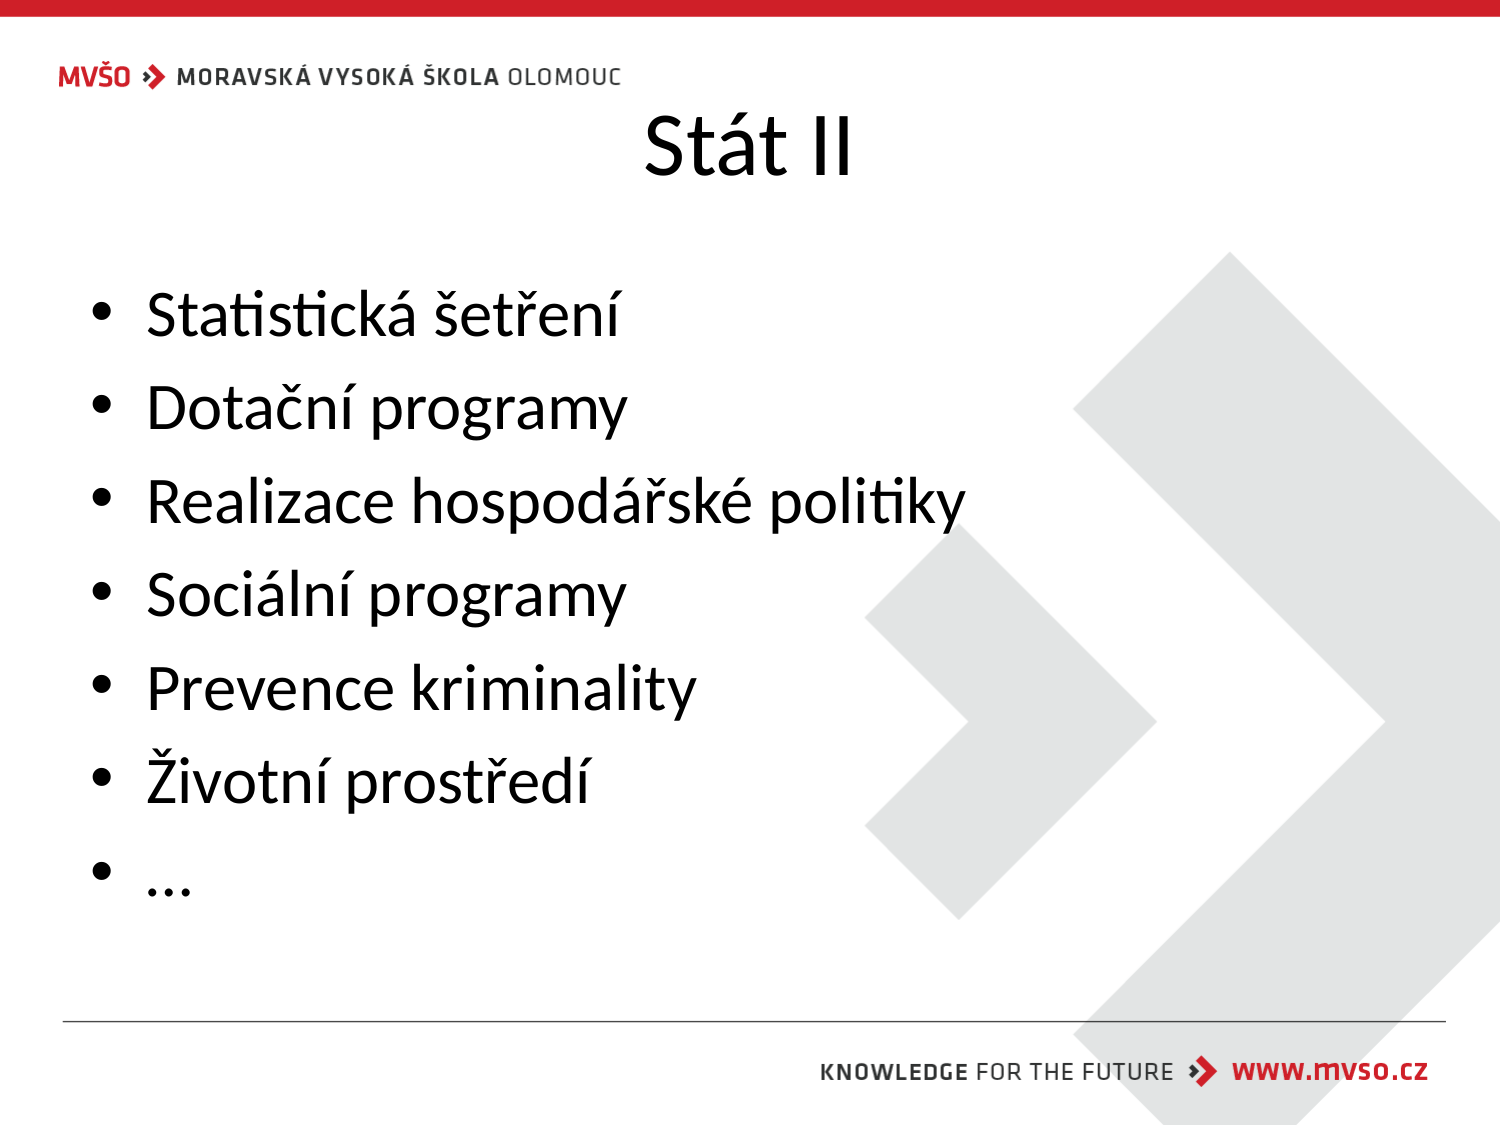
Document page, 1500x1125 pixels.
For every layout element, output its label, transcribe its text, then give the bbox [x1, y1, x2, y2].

list Statistická šetření Dotační programy Realizace hospodářské politiky Sociální programy Prevence kriminality Životní prostředí … [75, 262, 1425, 1005]
title Stát II [75, 45, 1425, 233]
picture [0, 0, 1500, 1125]
